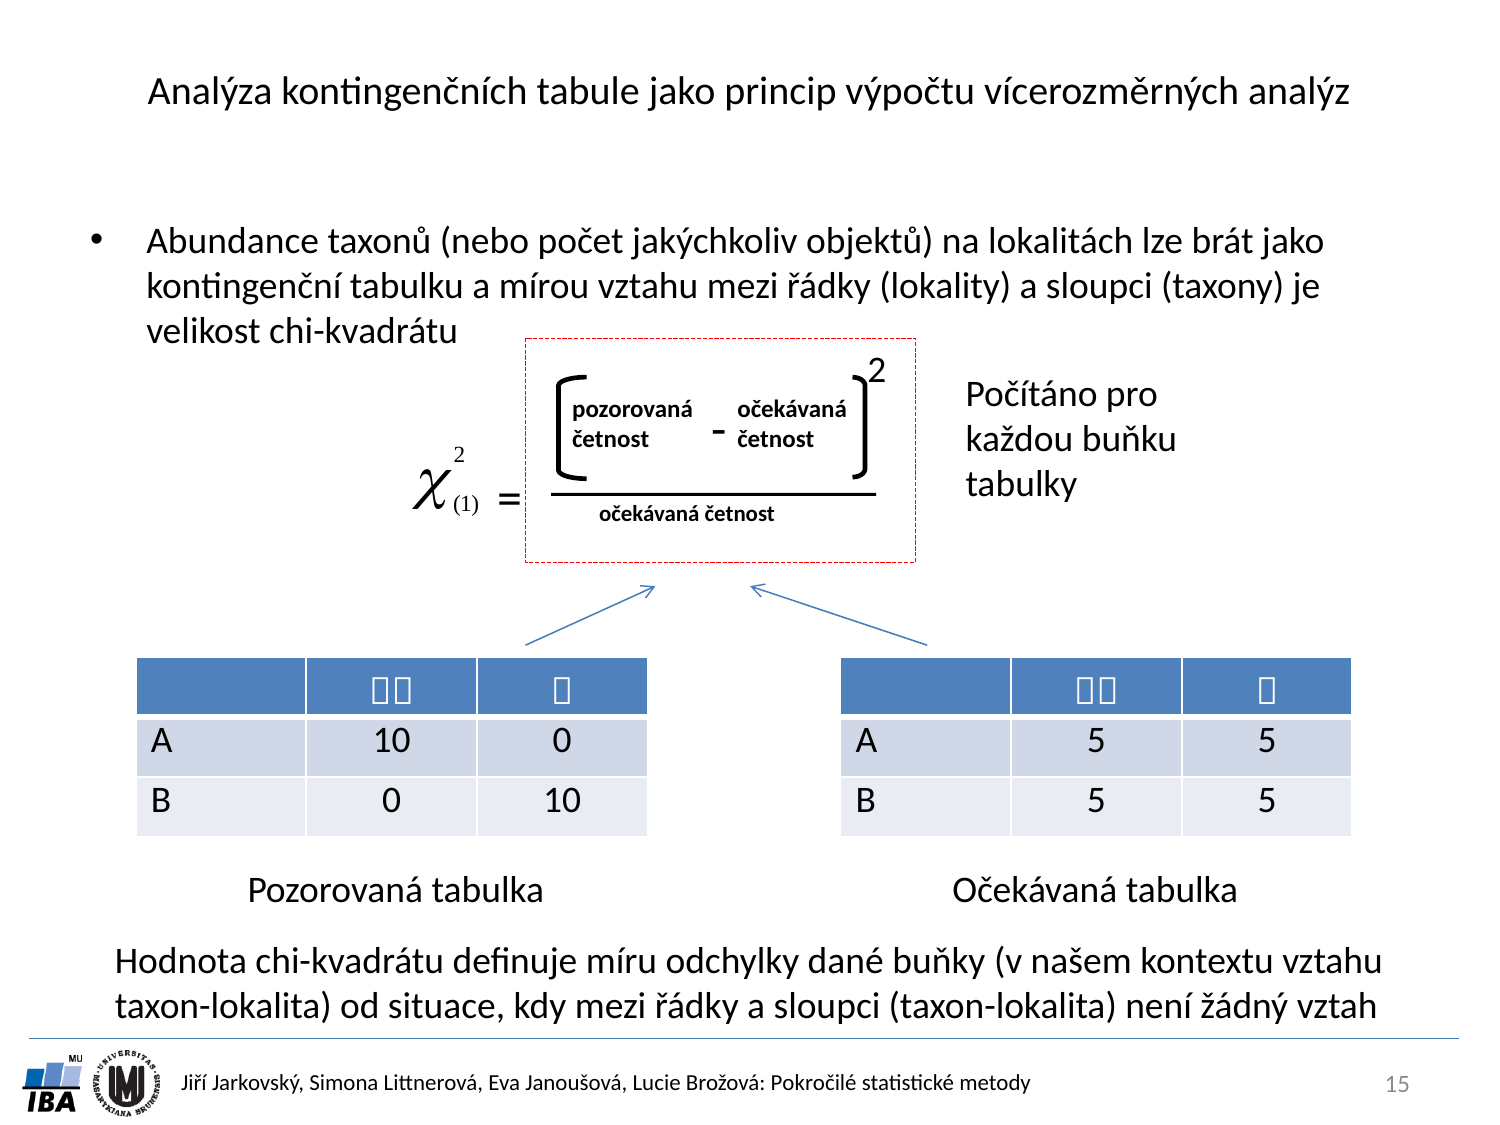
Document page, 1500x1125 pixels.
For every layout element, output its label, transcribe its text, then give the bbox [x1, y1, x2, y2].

table_header [841, 658, 1010, 714]
list Abundance taxonů (nebo počet jakýchkoliv objektů) na lokalitách lze brát jako kontingenční tabulku a mírou vztahu mezi řádky (lokality) a sloupci (taxony) je velikost chi-kvadrátu [75, 208, 1425, 1005]
table_cell 10 [478, 778, 647, 836]
table_header  [1183, 658, 1351, 714]
table_cell A [841, 720, 1010, 776]
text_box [749, 585, 928, 646]
table_header  [307, 658, 476, 714]
table_header  [1012, 658, 1181, 714]
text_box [525, 585, 656, 646]
text_box Hodnota chi-kvadrátu definuje míru odchylky dané buňky (v našem kontextu vztahu taxon-lokalita) od situace, kdy mezi řádky a sloupci (taxon-lokalita) není žádný vztah [100, 928, 1436, 1034]
table_header  [478, 658, 647, 714]
table_cell B [137, 778, 305, 836]
picture [93, 1050, 160, 1117]
table_cell 5 [1183, 778, 1351, 836]
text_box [407, 434, 488, 525]
table_cell 0 [307, 778, 476, 836]
picture [22, 1055, 82, 1112]
table_cell 5 [1183, 720, 1351, 776]
table_cell B [841, 778, 1010, 836]
table_cell 5 [1012, 720, 1181, 776]
title Analýza kontingenčních tabule jako princip výpočtu vícerozměrných analýz [75, 42, 1425, 135]
text_box Počítáno pro každou buňku tabulky [950, 361, 1223, 512]
table_header [137, 658, 305, 714]
text_box Očekávaná tabulka [937, 857, 1254, 918]
table_cell 5 [1012, 778, 1181, 836]
text_box [523, 336, 917, 564]
table_cell 10 [307, 720, 476, 776]
table_cell A [137, 720, 305, 776]
slide_number 15 [1074, 1052, 1425, 1113]
table_cell 0 [478, 720, 647, 776]
text_box = [493, 458, 525, 506]
text_box Pozorovaná tabulka [232, 857, 560, 918]
